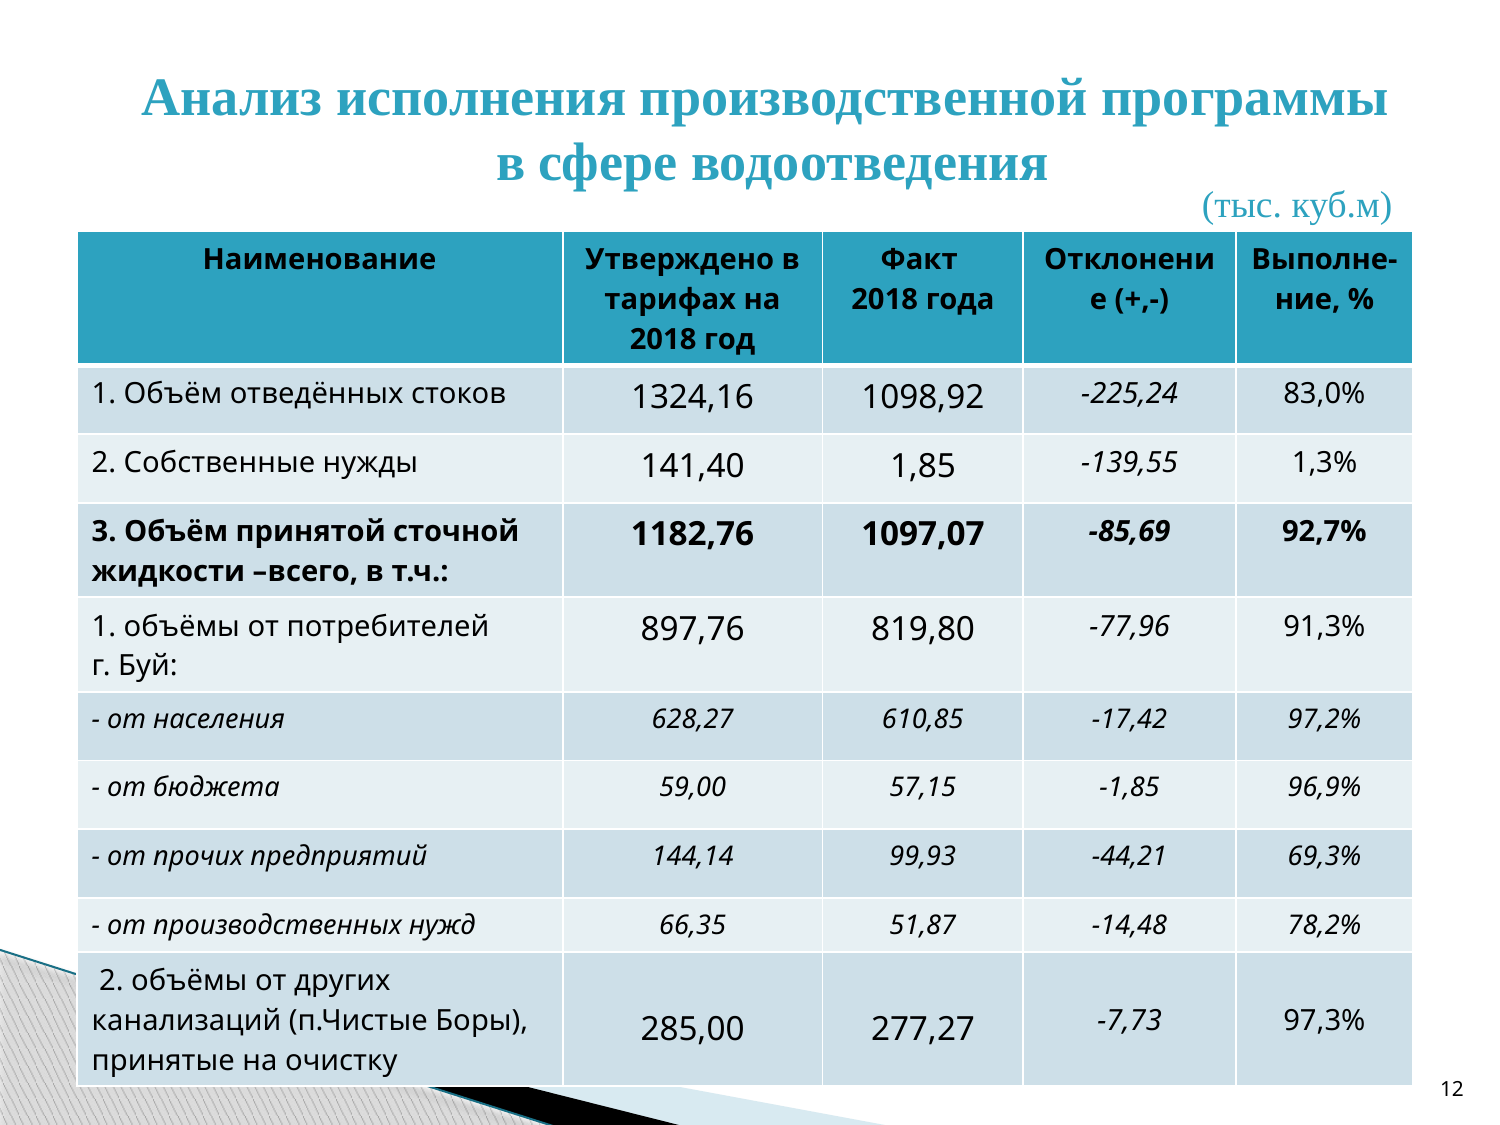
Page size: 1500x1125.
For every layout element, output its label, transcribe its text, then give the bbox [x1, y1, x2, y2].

table_cell -7,73 [1024, 953, 1235, 1085]
table_cell 97,3% [1237, 953, 1412, 1085]
table_cell - от производственных нужд [78, 899, 562, 951]
table_cell 1324,16 [564, 368, 822, 433]
table_cell 91,3% [1237, 598, 1412, 691]
table_cell -17,42 [1024, 693, 1235, 760]
table_cell 1. объёмы от потребителей г. Буй: [78, 598, 562, 691]
table_cell - от прочих предприятий [78, 830, 562, 897]
table_cell 819,80 [823, 598, 1022, 691]
table_cell -77,96 [1024, 598, 1235, 691]
table_cell 1182,76 [564, 504, 822, 596]
table_header Утверждено в тарифах на 2018 год [564, 232, 822, 363]
table_cell 1,85 [823, 435, 1022, 502]
table_cell 3. Объём принятой сточной жидкости –всего, в т.ч.: [78, 504, 562, 596]
table_cell 96,9% [1237, 761, 1412, 828]
table_cell 92,7% [1237, 504, 1412, 596]
table_cell 97,2% [1237, 693, 1412, 760]
table_cell 628,27 [564, 693, 822, 760]
table_cell -85,69 [1024, 504, 1235, 596]
table_cell 59,00 [564, 761, 822, 828]
table_cell 99,93 [823, 830, 1022, 897]
table_cell 277,27 [823, 953, 1022, 1085]
table_cell 610,85 [823, 693, 1022, 760]
table_header Факт 2018 года [823, 232, 1022, 363]
table_cell -139,55 [1024, 435, 1235, 502]
slide_number 12 [1418, 1051, 1479, 1112]
table_cell 285,00 [564, 953, 822, 1085]
table_cell 141,40 [564, 435, 822, 502]
table_cell 2. объёмы от других канализаций (п.Чистые Боры), принятые на очистку [78, 953, 562, 1085]
title Анализ исполнения производственной программы в сфере водоотведения [75, 45, 1471, 209]
table_cell - от бюджета [78, 761, 562, 828]
table_cell -44,21 [1024, 830, 1235, 897]
table_cell 57,15 [823, 761, 1022, 828]
table_cell 1098,92 [823, 368, 1022, 433]
table_cell 897,76 [564, 598, 822, 691]
table_cell - от населения [78, 693, 562, 760]
table_cell 1. Объём отведённых стоков [78, 368, 562, 433]
table_cell 51,87 [823, 899, 1022, 951]
table_cell 1097,07 [823, 504, 1022, 596]
text_box (тыс. куб.м) [1187, 172, 1424, 233]
table_header Наименование [78, 232, 562, 363]
table_cell 144,14 [564, 830, 822, 897]
table_cell 66,35 [564, 899, 822, 951]
table_cell 78,2% [1237, 899, 1412, 951]
table_cell -1,85 [1024, 761, 1235, 828]
table_cell -14,48 [1024, 899, 1235, 951]
table_cell 69,3% [1237, 830, 1412, 897]
table_cell 2. Собственные нужды [78, 435, 562, 502]
table_cell 83,0% [1237, 368, 1412, 433]
table_cell -225,24 [1024, 368, 1235, 433]
table_header Выполне-ние, % [1237, 233, 1412, 363]
table_header Отклонение (+,-) [1024, 232, 1235, 363]
table_cell 1,3% [1237, 435, 1412, 502]
